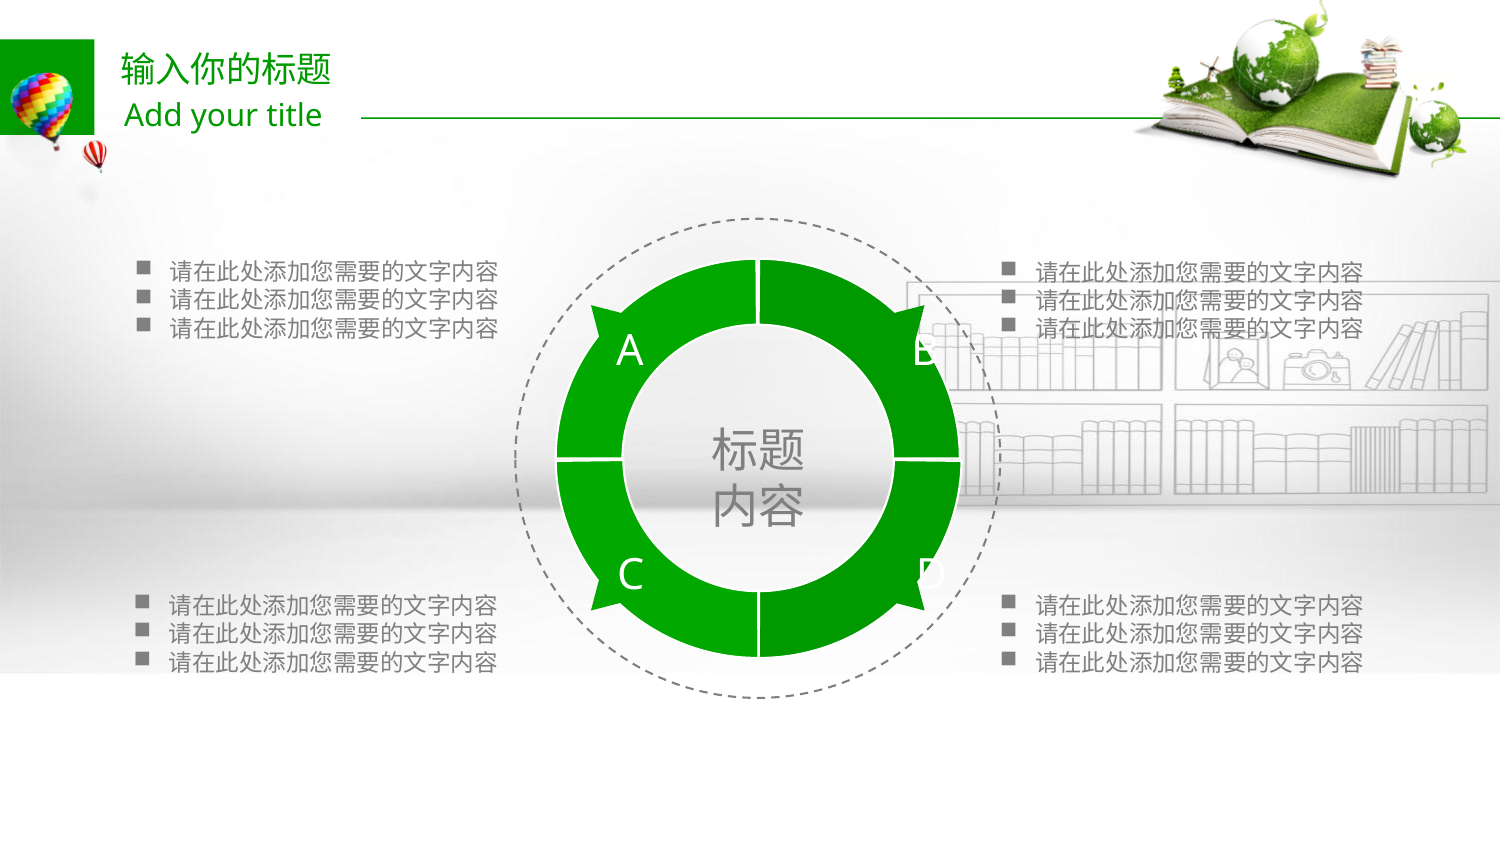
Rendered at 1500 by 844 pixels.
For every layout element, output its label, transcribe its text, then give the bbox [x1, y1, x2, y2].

picture [0, 0, 1500, 844]
text_box [515, 218, 1001, 698]
text_box 请在此处添加您需要的文字内容 请在此处添加您需要的文字内容 请在此处添加您需要的文字内容 [916, 252, 1376, 348]
text_box 请在此处添加您需要的文字内容 请在此处添加您需要的文字内容 请在此处添加您需要的文字内容 [49, 585, 509, 682]
text_box 请在此处添加您需要的文字内容 请在此处添加您需要的文字内容 请在此处添加您需要的文字内容 [916, 585, 1376, 682]
text_box 请在此处添加您需要的文字内容 请在此处添加您需要的文字内容 请在此处添加您需要的文字内容 [51, 251, 510, 348]
text_box 标题 内容 [637, 414, 879, 539]
